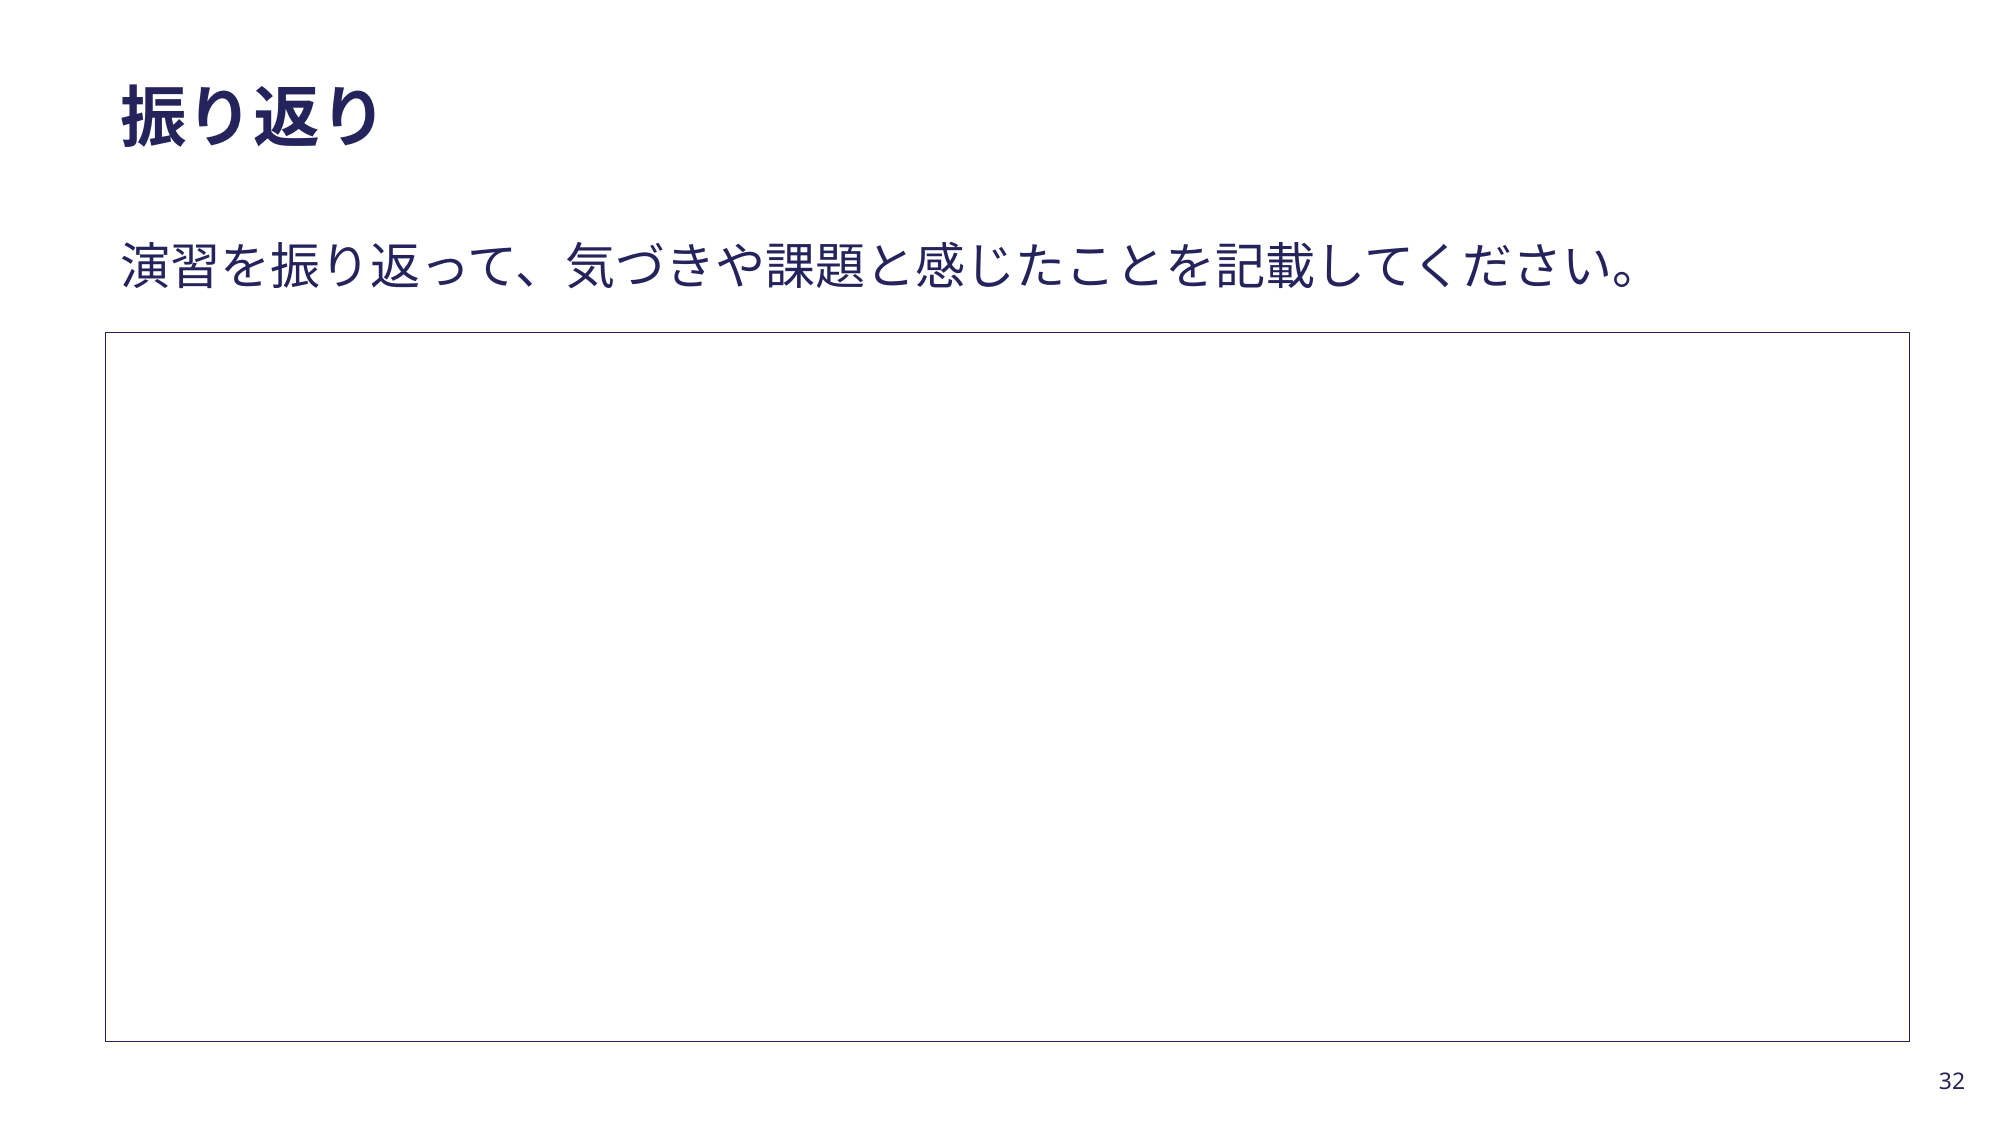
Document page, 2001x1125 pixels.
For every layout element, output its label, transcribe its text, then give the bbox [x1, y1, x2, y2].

list 演習を振り返って、気づきや課題と感じたことを記載してください。 [105, 226, 1790, 332]
title 振り返り [105, 51, 1428, 163]
slide_number 32 [1513, 1058, 1981, 1107]
text_box [105, 332, 1910, 1042]
